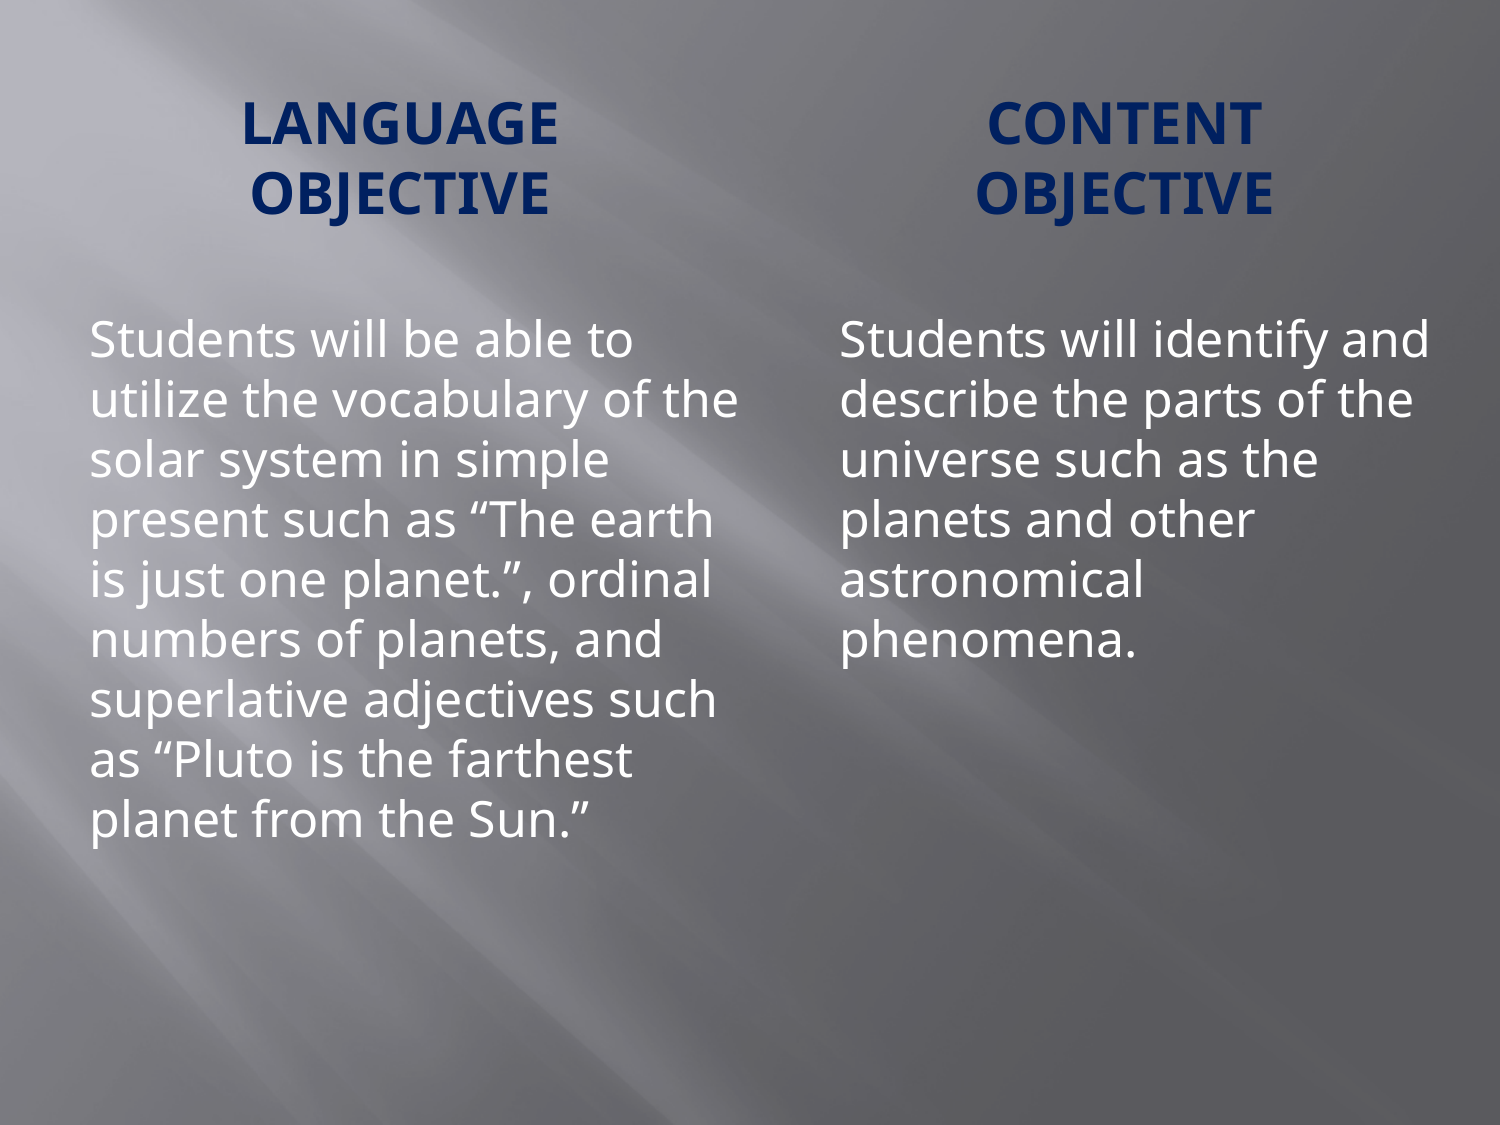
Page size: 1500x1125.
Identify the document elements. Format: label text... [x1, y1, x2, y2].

title LANGUAGE OBJECTIVE [87, 62, 713, 250]
text_box Students will identify and describe the parts of the universe such as the planets and other astronomical phenomena. [825, 299, 1463, 675]
text_box CONTENT OBJECTIVE [812, 62, 1438, 250]
text_box Students will be able to utilize the vocabulary of the solar system in simple present such as “The earth is just one planet.”, ordinal numbers of planets, and superlative adjectives such as “Pluto is the farthest planet from the Sun.” [74, 299, 763, 855]
